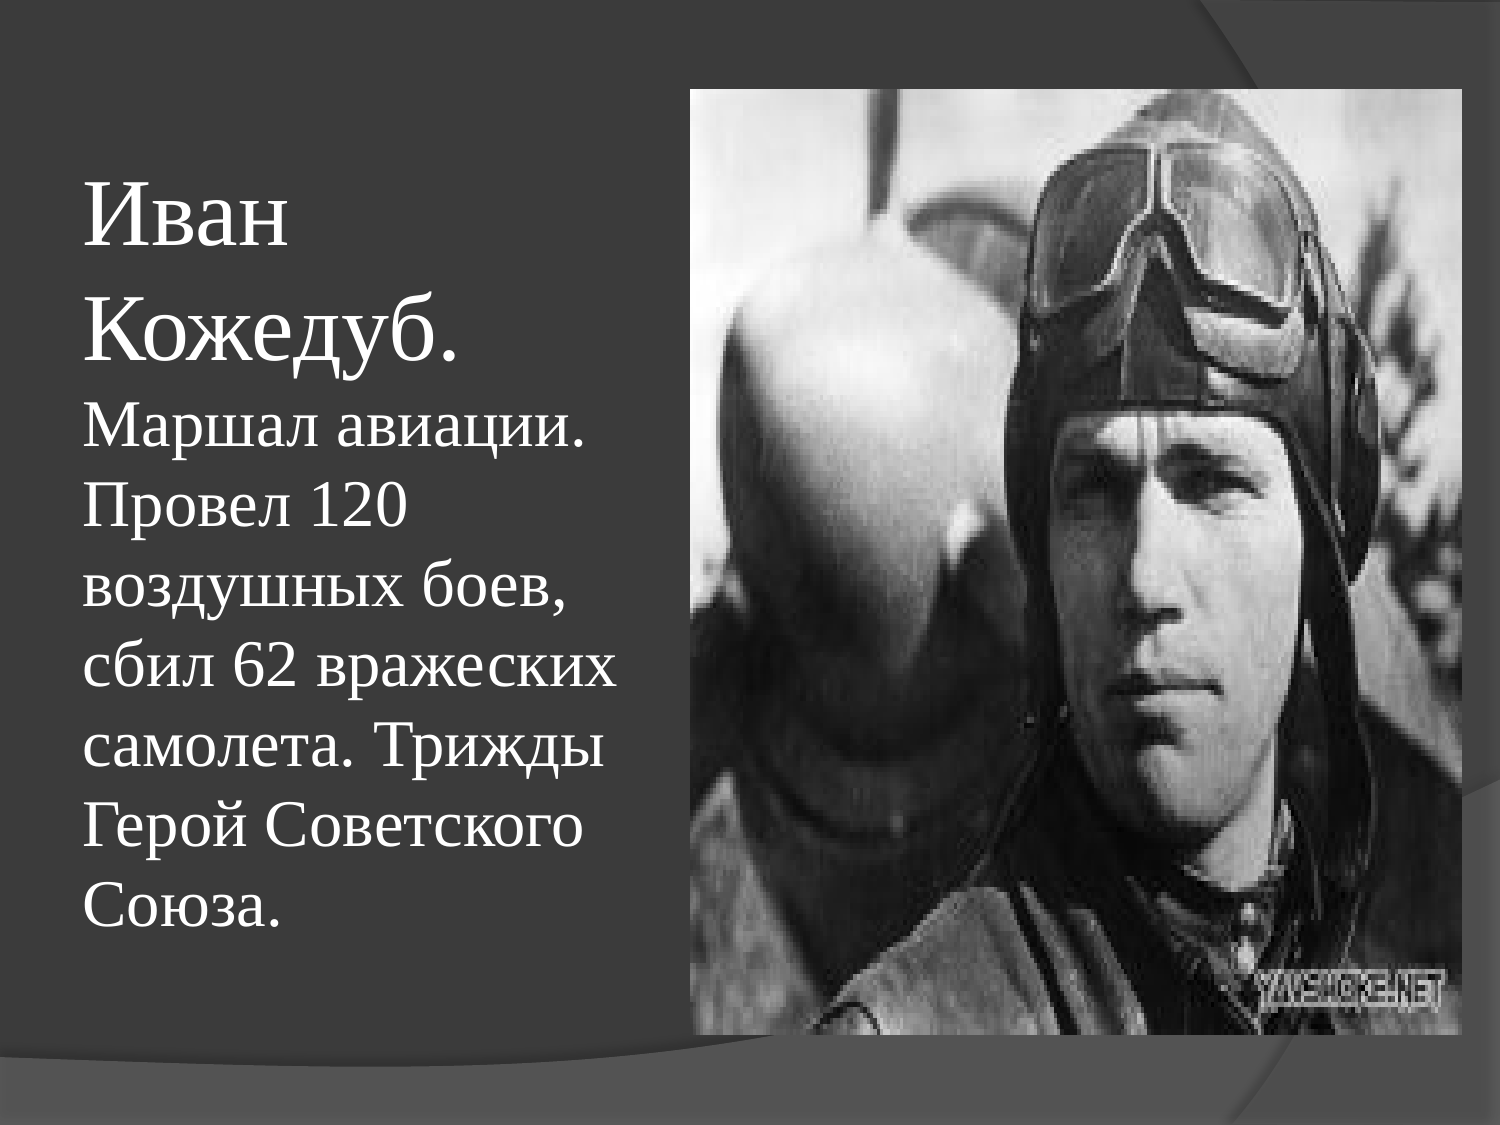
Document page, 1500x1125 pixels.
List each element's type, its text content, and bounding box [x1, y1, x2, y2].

title Иван Кожедуб. Маршал авиации. Провел 120 воздушных боев, сбил 62 вражеских самолета. Трижды Герой Советского Союза. [75, 90, 681, 1000]
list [690, 89, 1462, 1036]
